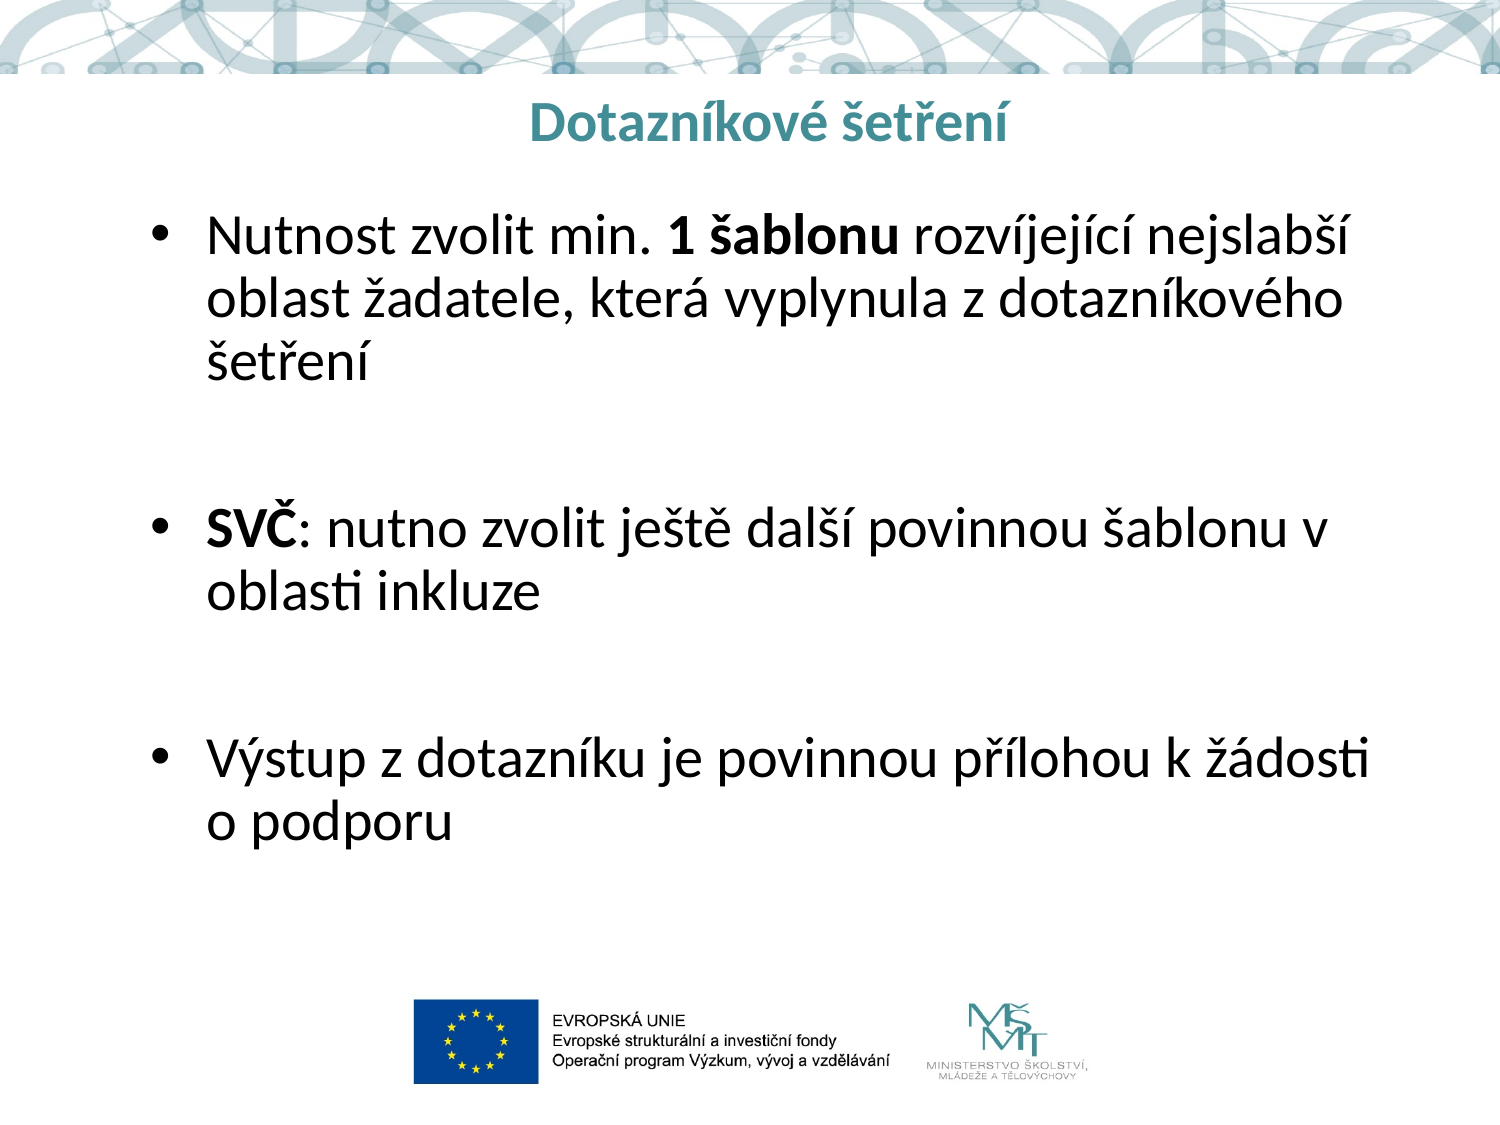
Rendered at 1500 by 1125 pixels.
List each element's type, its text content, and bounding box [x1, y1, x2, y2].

title Dotazníkové šetření [122, 49, 1417, 197]
picture [371, 978, 1129, 1125]
list Nutnost zvolit min. 1 šablonu rozvíjející nejslabší oblast žadatele, která vyplynula z dotazníkového šetření SVČ: nutno zvolit ještě další povinnou šablonu v oblasti inkluze Výstup z dotazníku je povinnou přílohou k žádosti o podporu [135, 196, 1417, 978]
picture [0, 0, 1500, 74]
